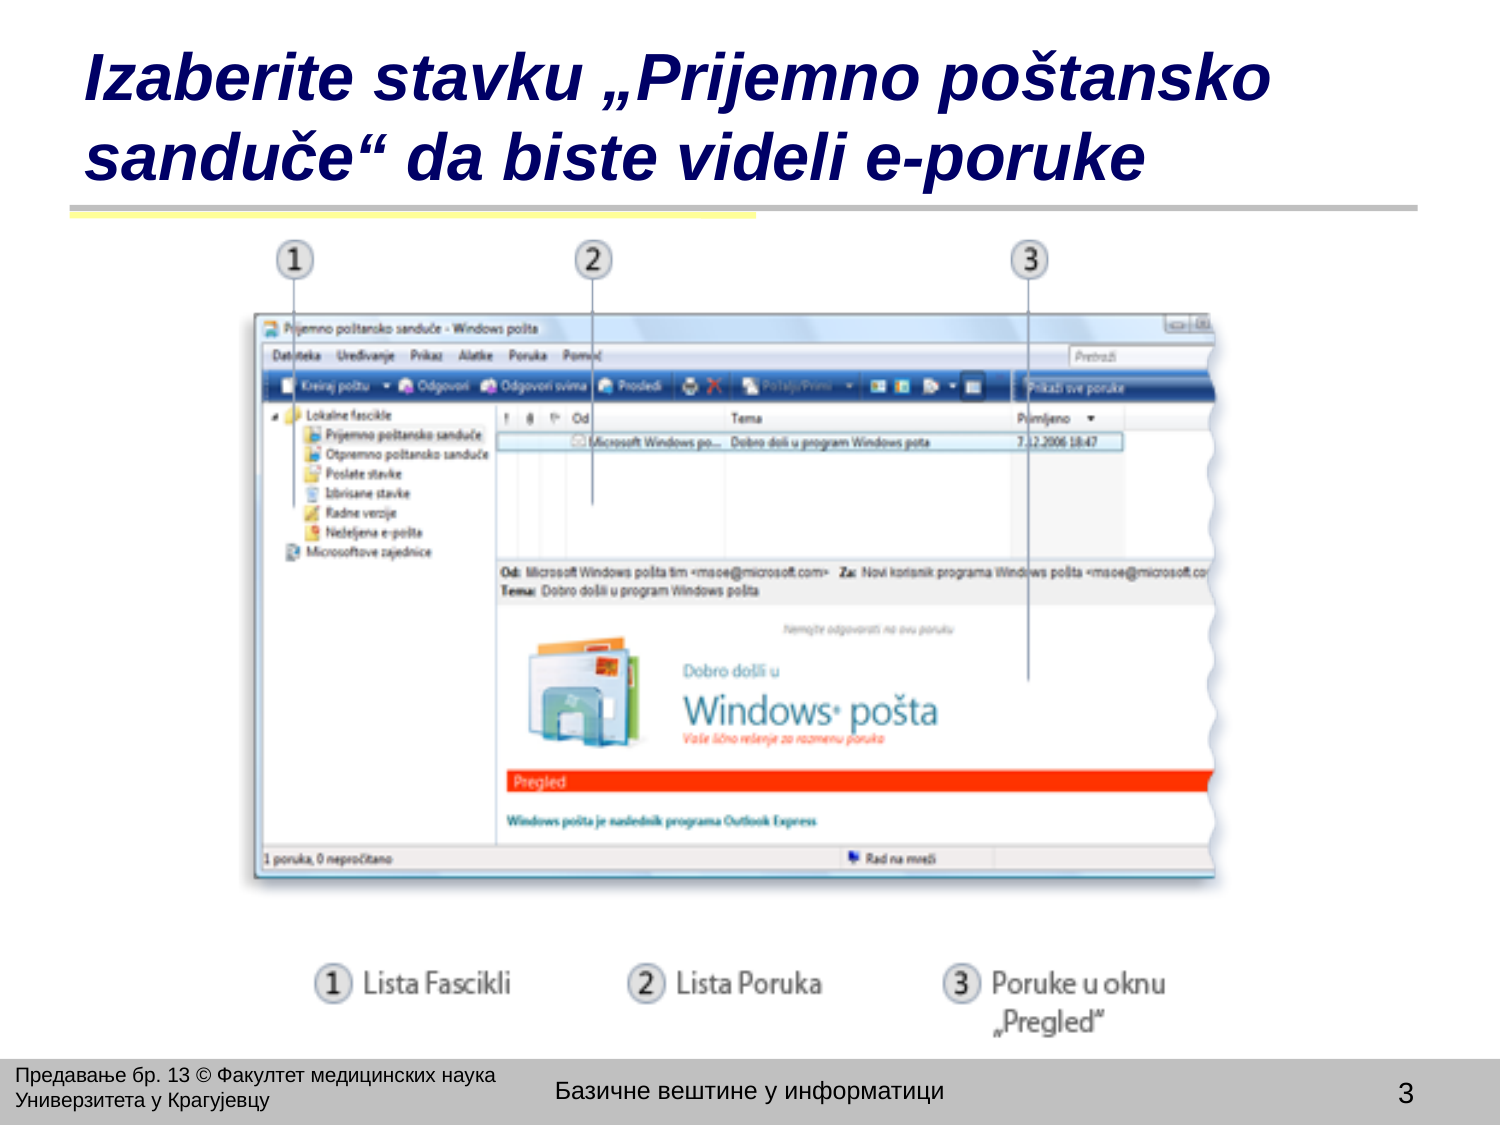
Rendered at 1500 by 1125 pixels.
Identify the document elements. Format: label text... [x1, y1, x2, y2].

title Izaberite stavku „Prijemno poštansko sanduče“ da biste videli e‑poruke [69, 19, 1426, 208]
footer Базичне вештине у информатици [512, 1066, 988, 1125]
slide_number 3 [1079, 1066, 1430, 1125]
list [238, 217, 1247, 1050]
slide_number Предавање бр. 13 © Факултет медицинских наука Универзитета у Крагујевцу [0, 1053, 617, 1108]
